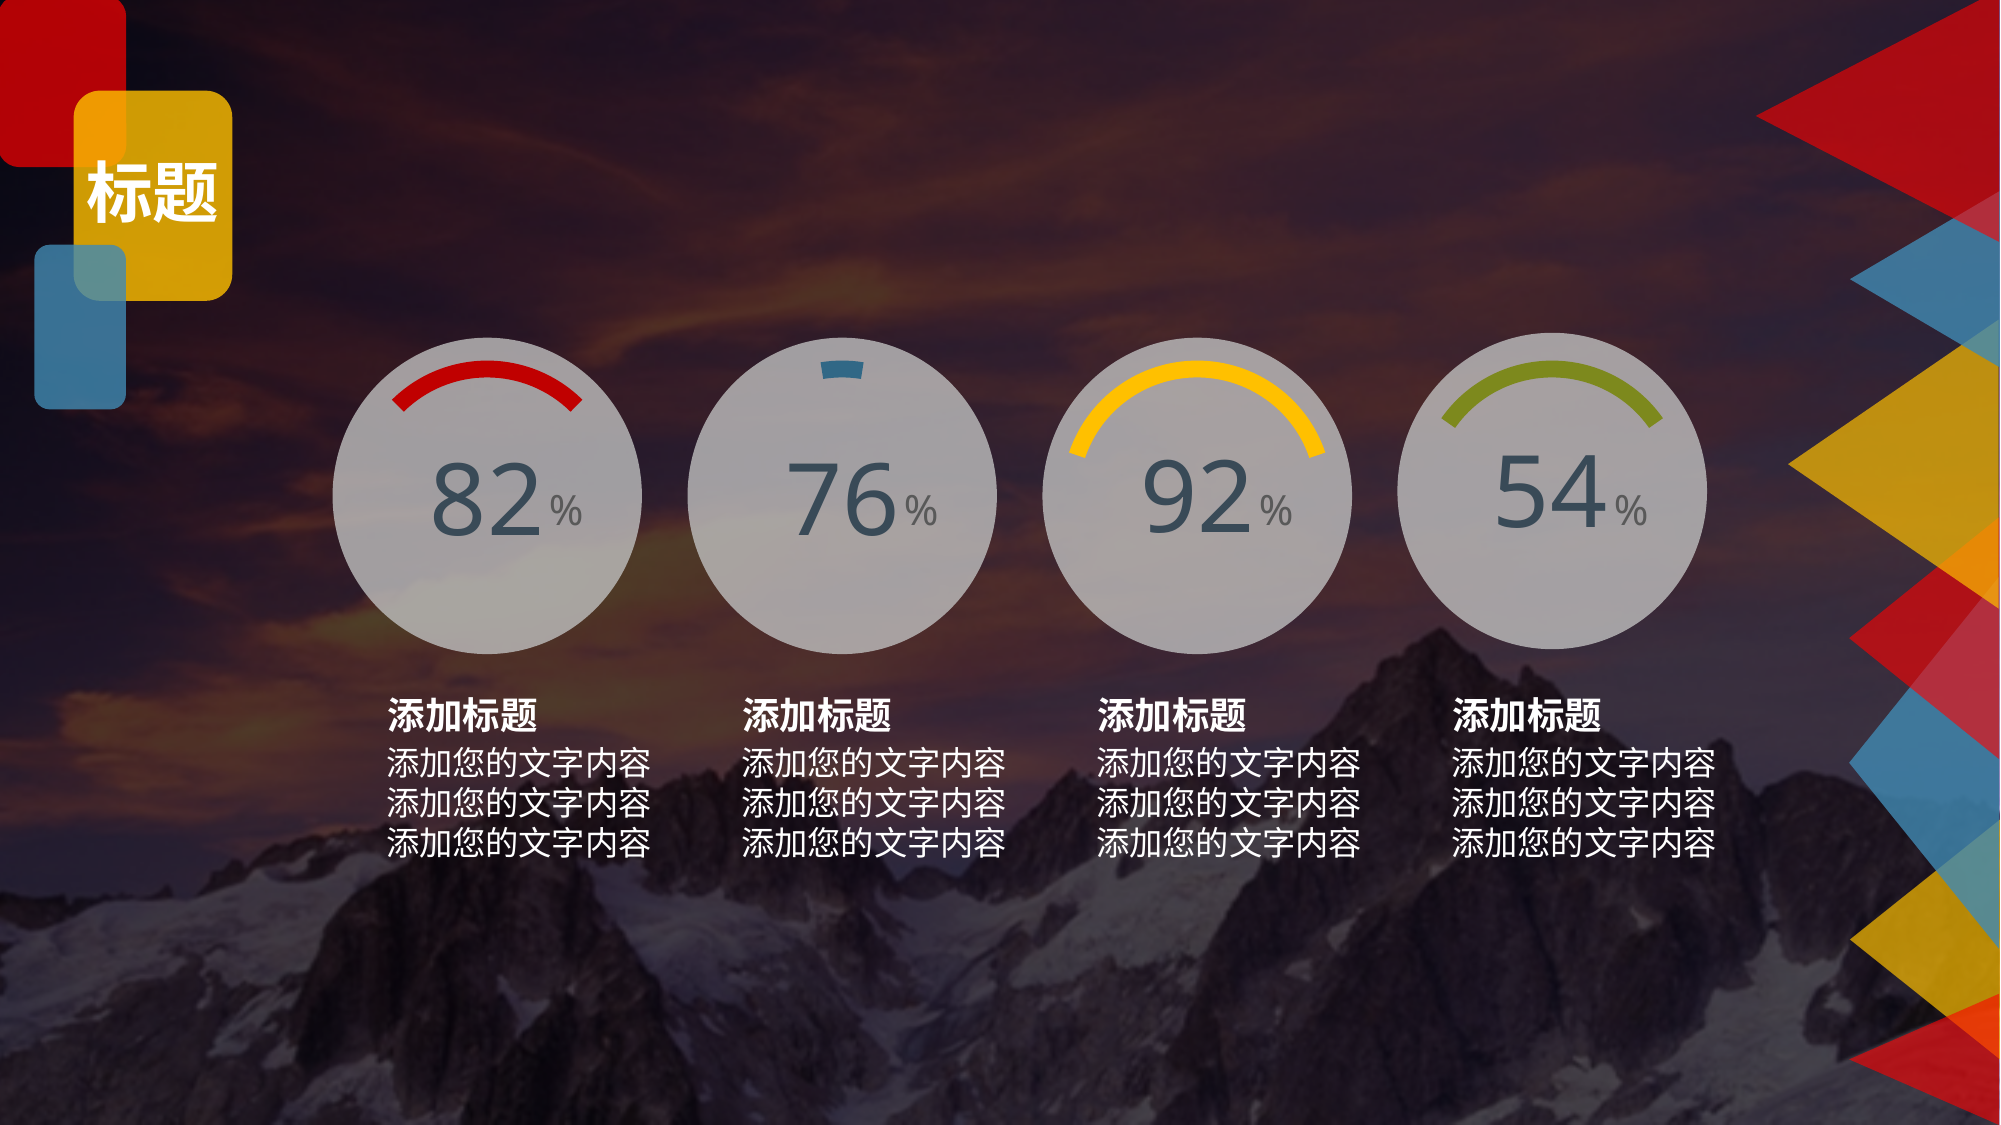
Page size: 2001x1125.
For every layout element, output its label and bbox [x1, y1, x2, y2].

text_box [371, 685, 671, 872]
text_box [1416, 360, 1688, 632]
text_box [1081, 685, 1381, 872]
text_box [1061, 360, 1333, 632]
text_box [726, 685, 1026, 872]
text_box [351, 360, 623, 632]
picture [0, 0, 2000, 1125]
text_box [1436, 685, 1736, 872]
text_box [706, 360, 978, 632]
